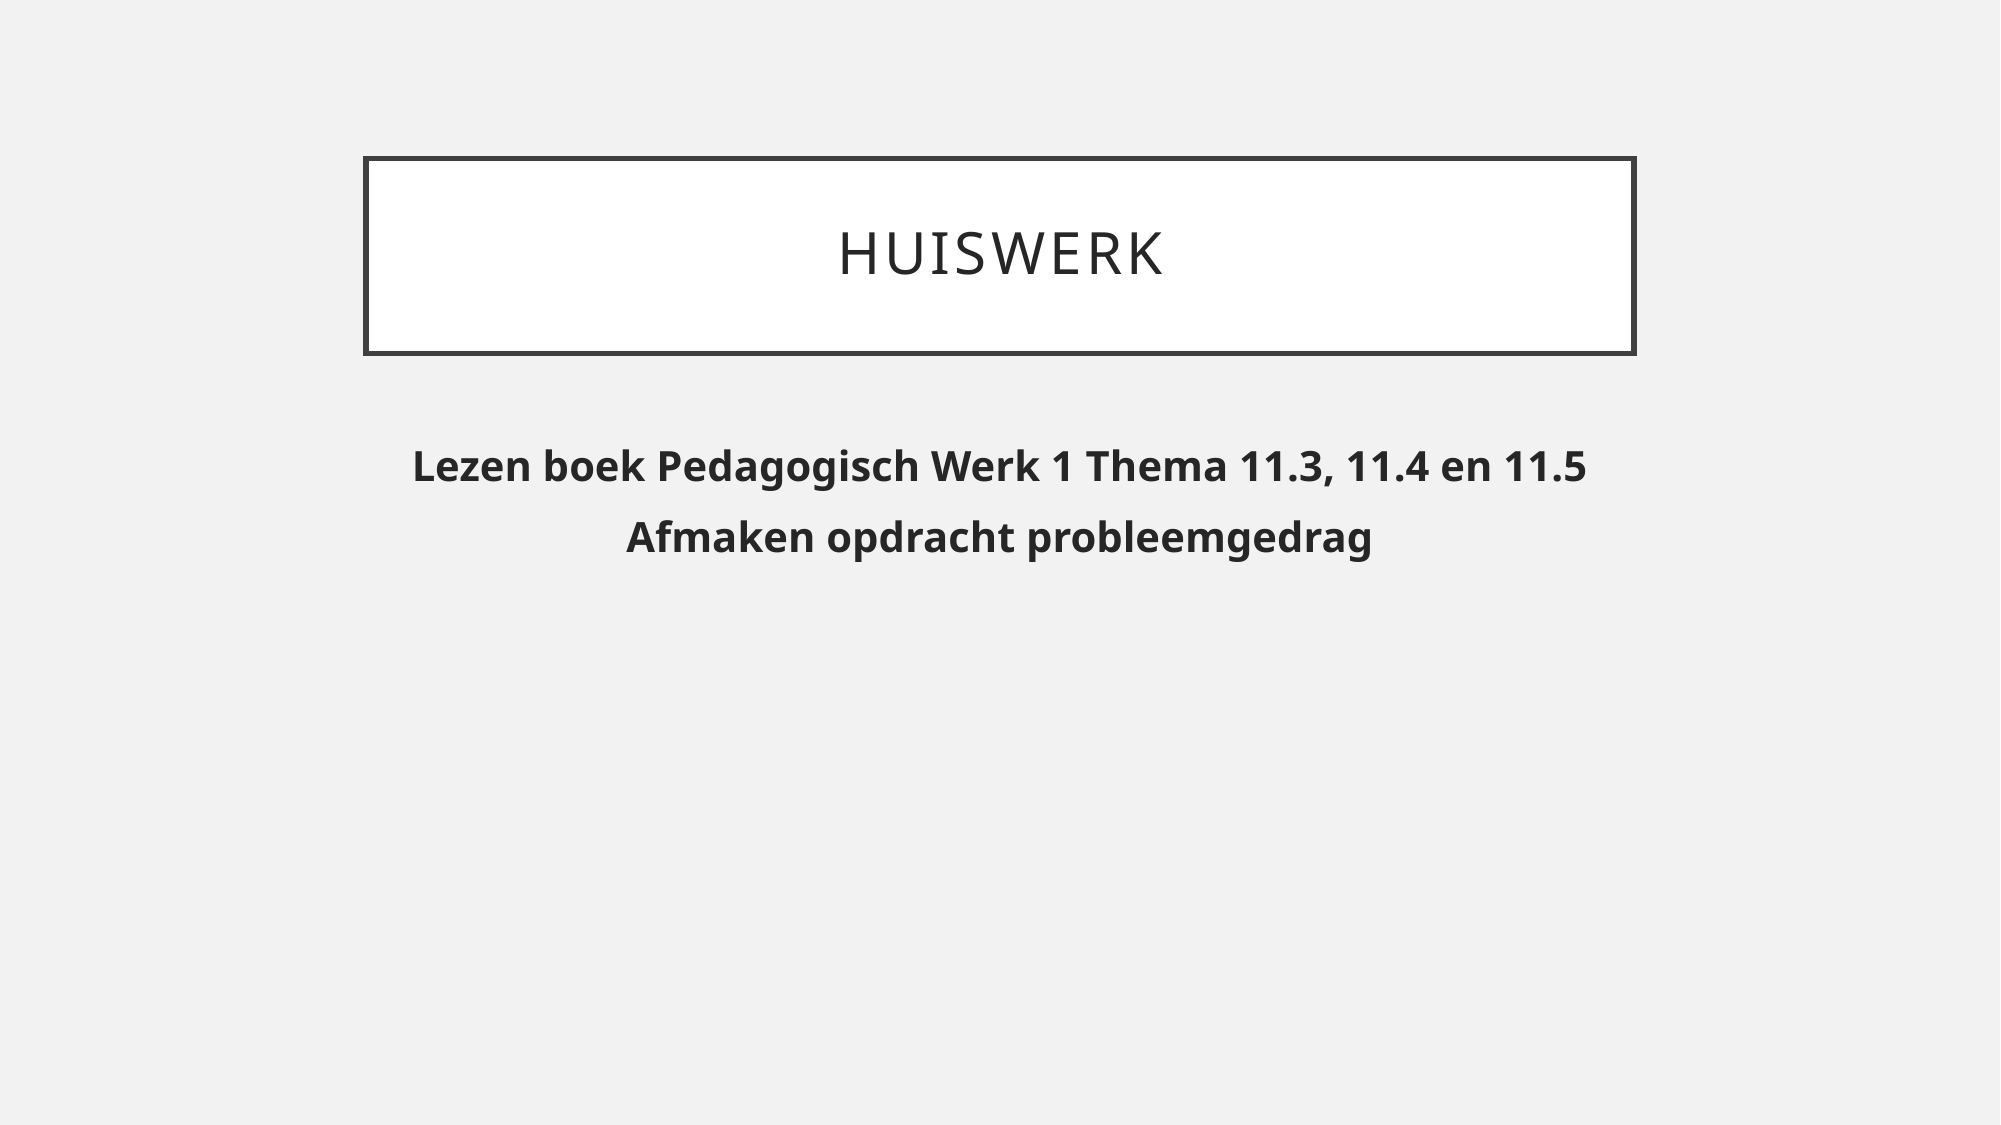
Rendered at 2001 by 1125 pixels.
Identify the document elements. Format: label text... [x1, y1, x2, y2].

list Lezen boek Pedagogisch Werk 1 Thema 11.3, 11.4 en 11.5 Afmaken opdracht probleemgedrag [366, 432, 1634, 942]
title huiswerk [363, 156, 1637, 356]
